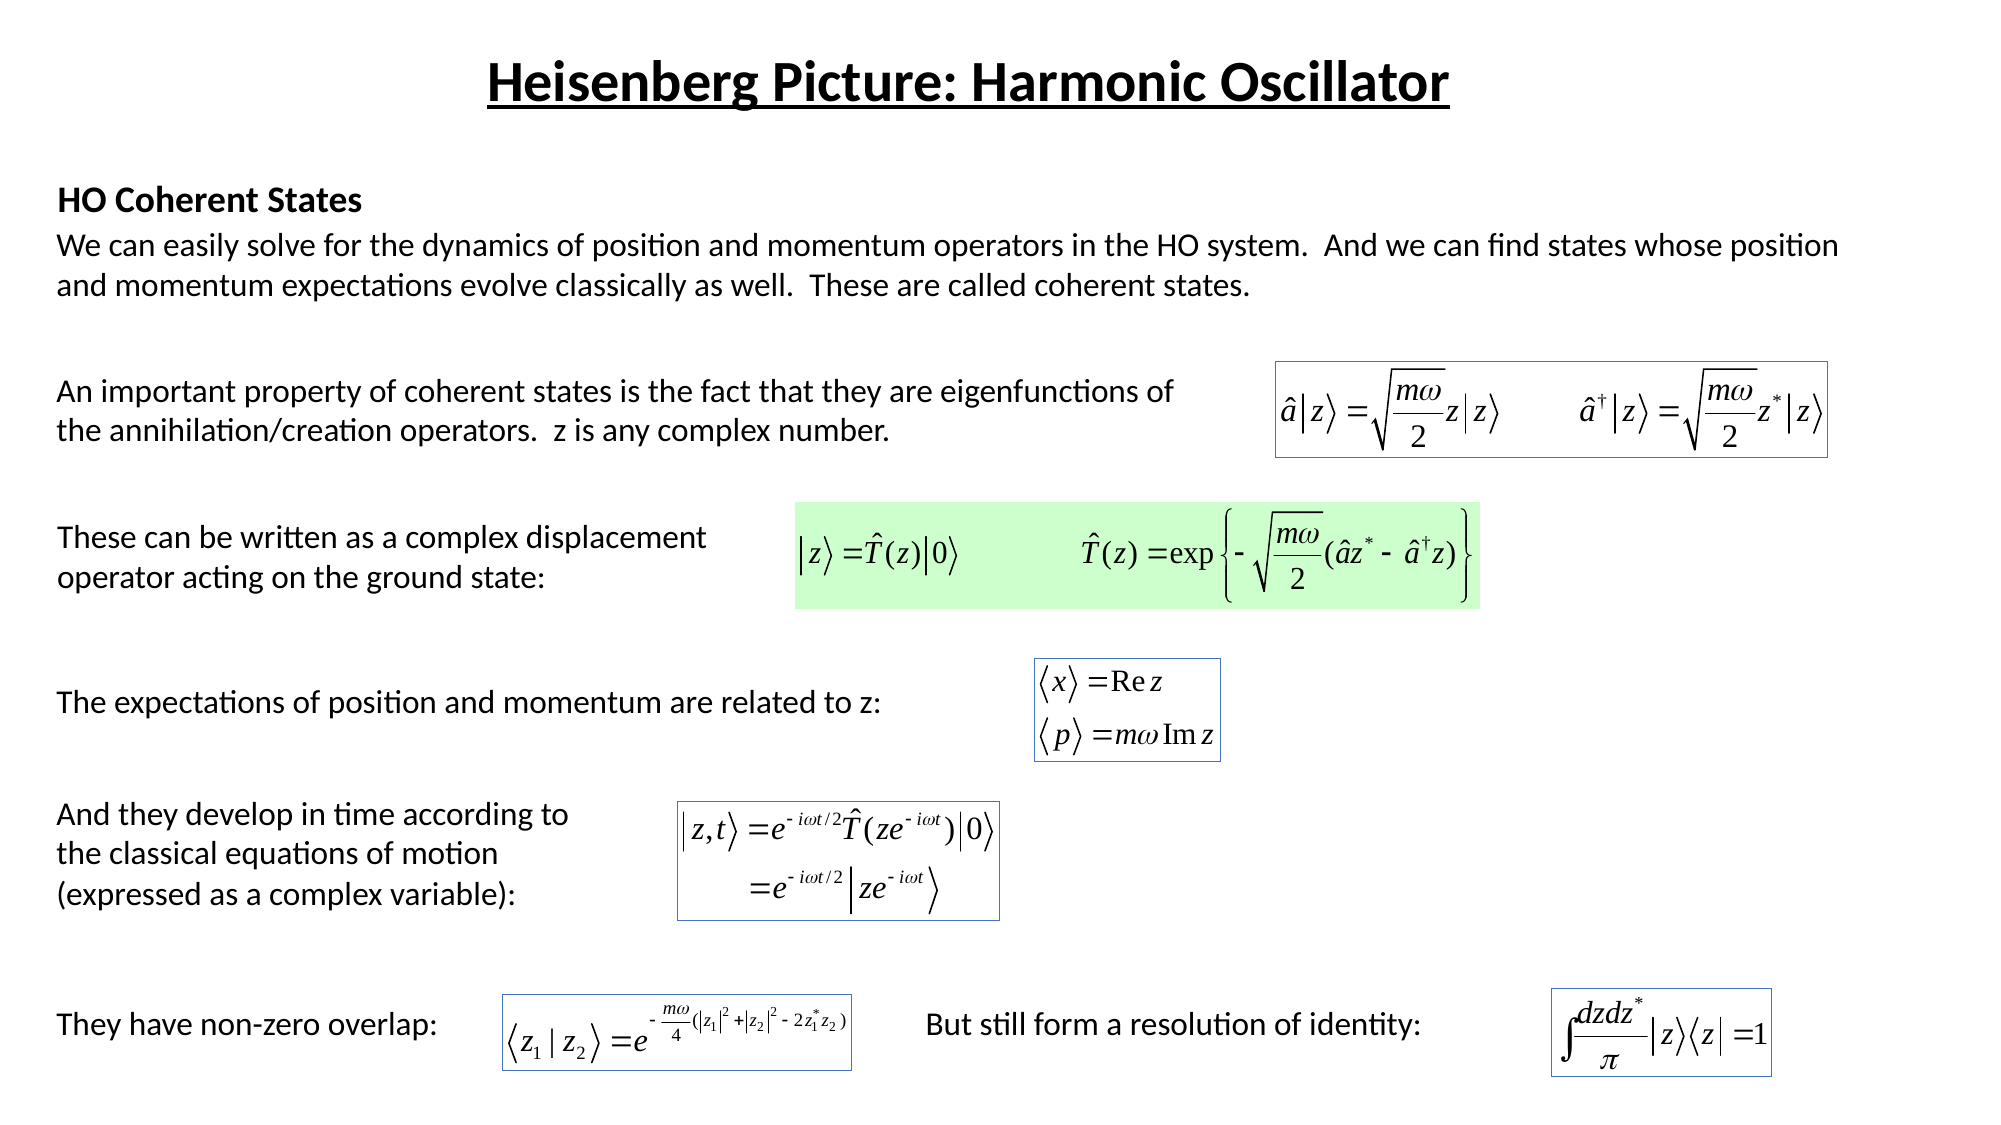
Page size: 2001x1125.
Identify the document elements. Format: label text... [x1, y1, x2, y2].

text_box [677, 801, 1000, 921]
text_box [1034, 658, 1221, 762]
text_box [1551, 988, 1772, 1077]
text_box But still form a resolution of identity: [910, 994, 1483, 1049]
text_box We can easily solve for the dynamics of position and momentum operators in the HO system. And we can find states whose position and momentum expectations evolve classically as well. These are called coherent states. [41, 215, 1902, 311]
text_box These can be written as a complex displacement operator acting on the ground state: [42, 507, 758, 603]
text_box The expectations of position and momentum are related to z: [41, 672, 1006, 728]
text_box And they develop in time according to the classical equations of motion (expressed as a complex variable): [41, 784, 614, 919]
text_box They have non-zero overlap: [41, 994, 502, 1049]
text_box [1275, 361, 1828, 458]
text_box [795, 502, 1480, 610]
text_box Heisenberg Picture: Harmonic Oscillator [472, 35, 1466, 121]
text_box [502, 994, 852, 1071]
text_box An important property of coherent states is the fact that they are eigenfunctions of the annihilation/creation operators. z is any complex number. [41, 361, 1224, 456]
text_box HO Coherent States [42, 167, 378, 215]
